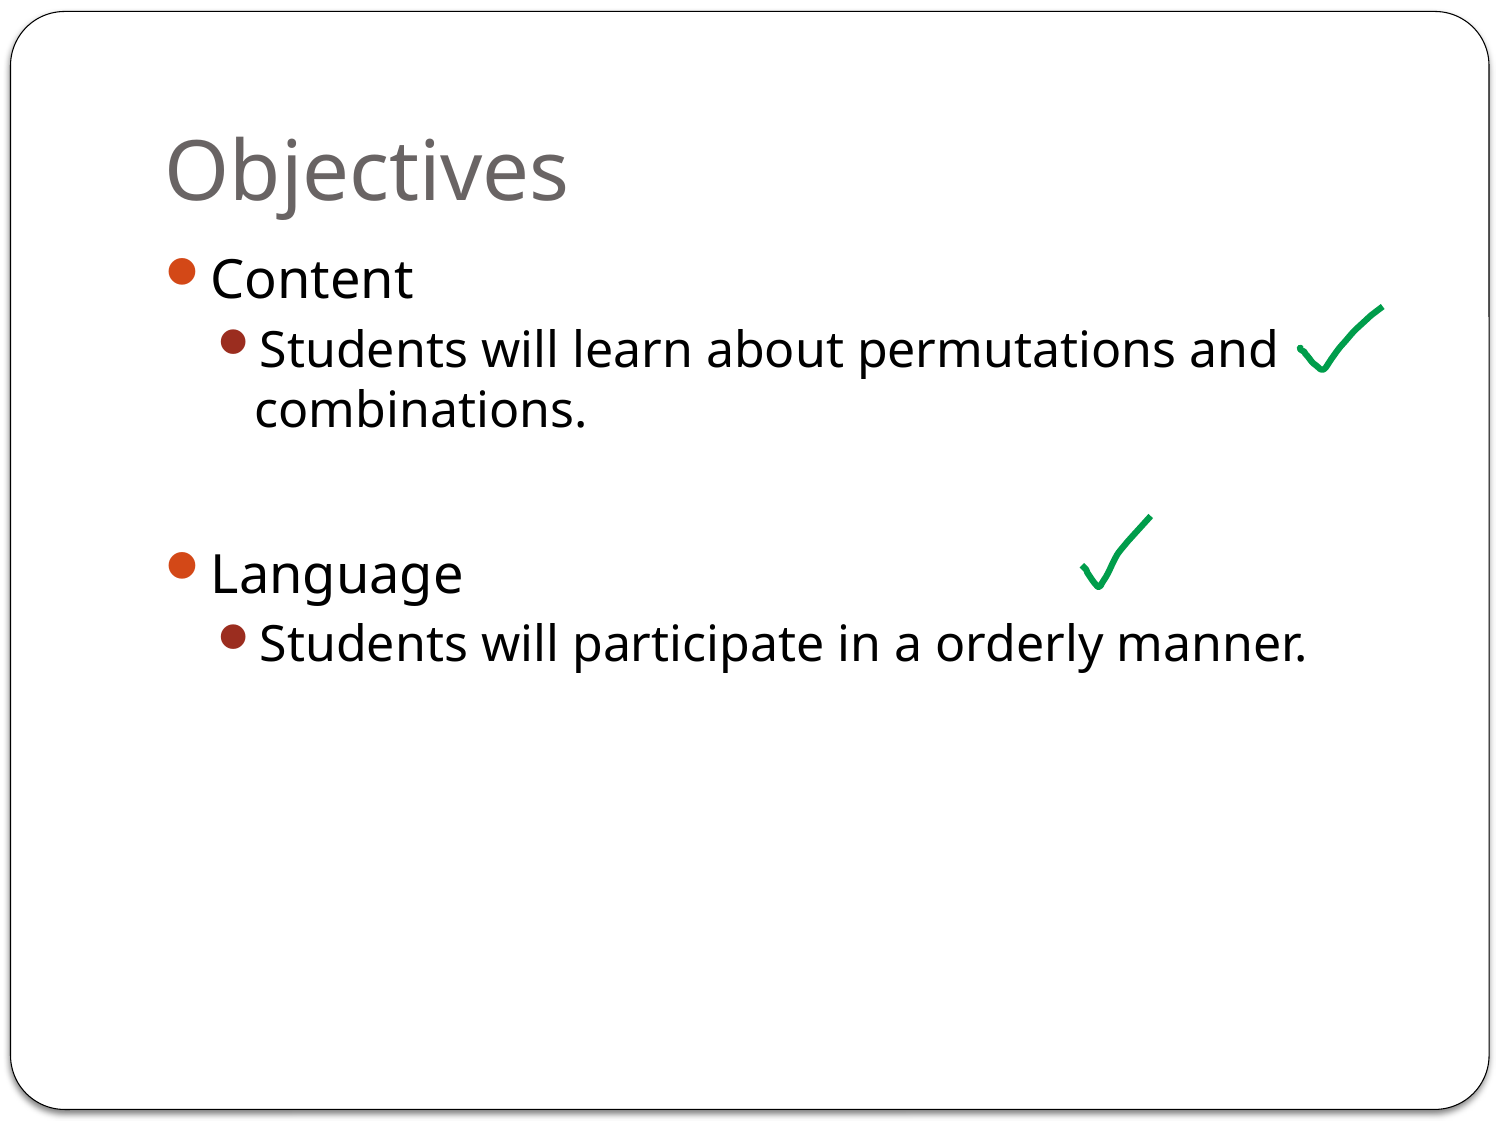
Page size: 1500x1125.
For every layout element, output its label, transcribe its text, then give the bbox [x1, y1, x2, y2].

text_box [1299, 305, 1384, 371]
text_box [1081, 515, 1152, 588]
title Objectives [150, 45, 1425, 233]
list Content Students will learn about permutations and combinations. Language Students will participate in a orderly manner. [150, 237, 1425, 988]
